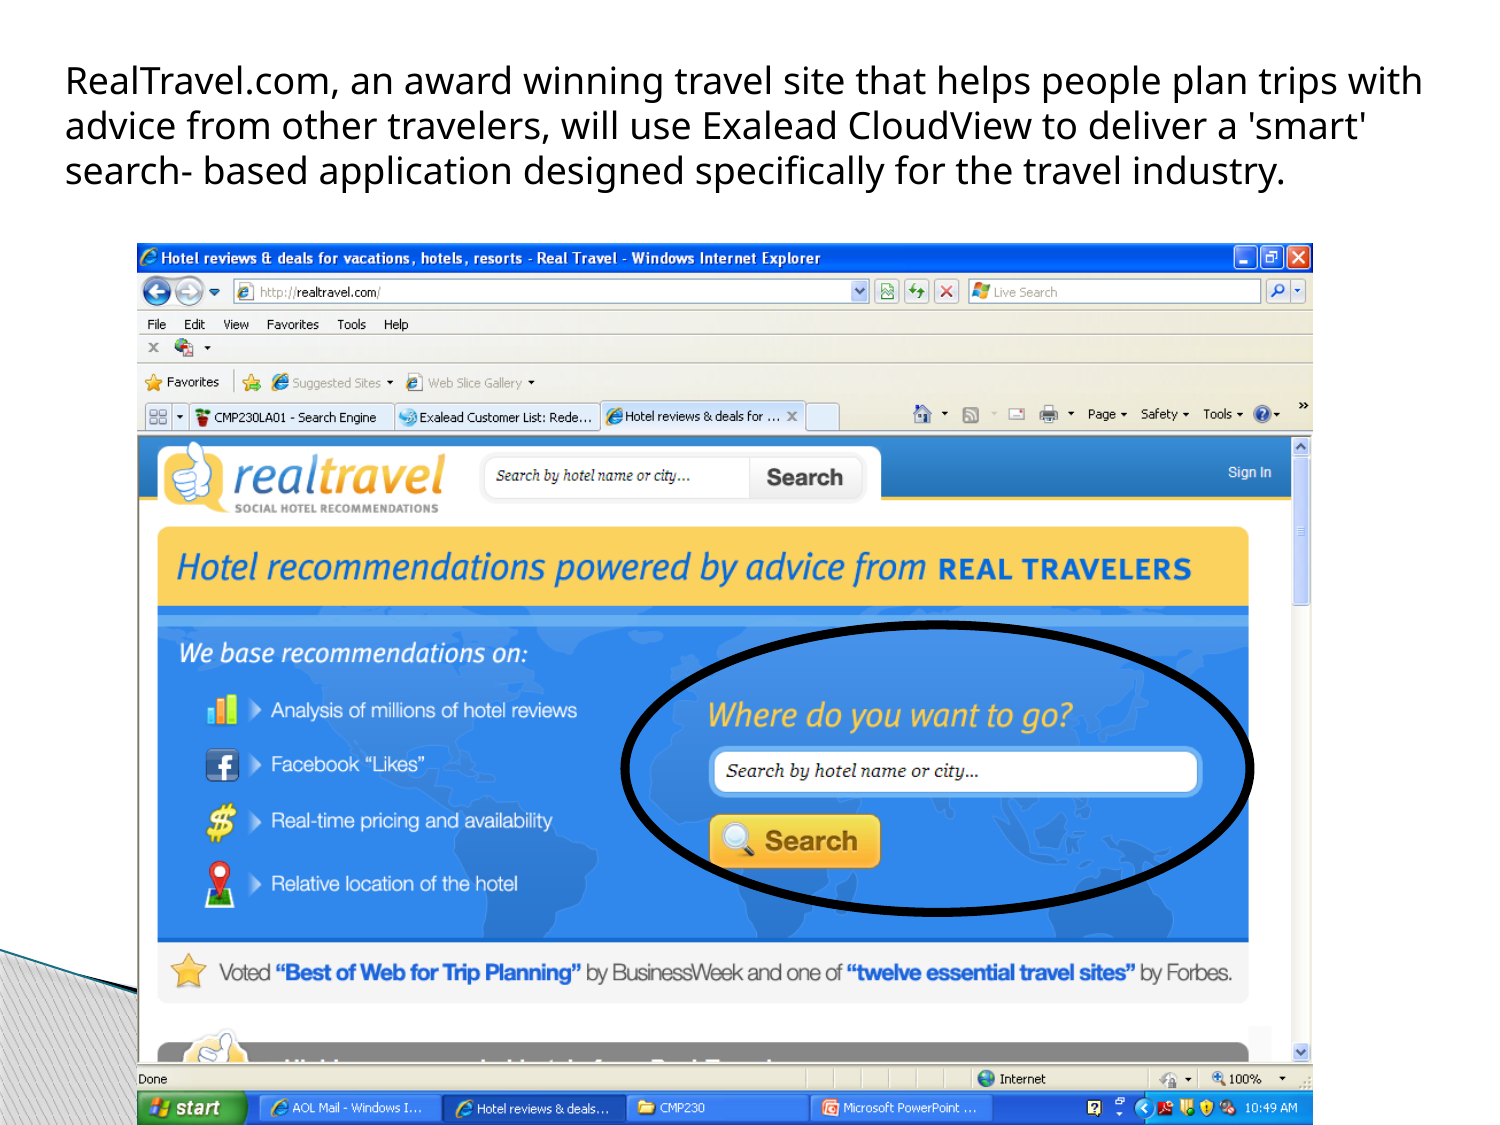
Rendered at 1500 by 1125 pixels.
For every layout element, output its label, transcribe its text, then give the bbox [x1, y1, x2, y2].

text_box RealTravel.com, an award winning travel site that helps people plan trips with advice from other travelers, will use Exalead CloudView to deliver a 'smart' search- based application designed specifically for the travel industry. [50, 49, 1450, 200]
picture [137, 243, 1313, 1125]
